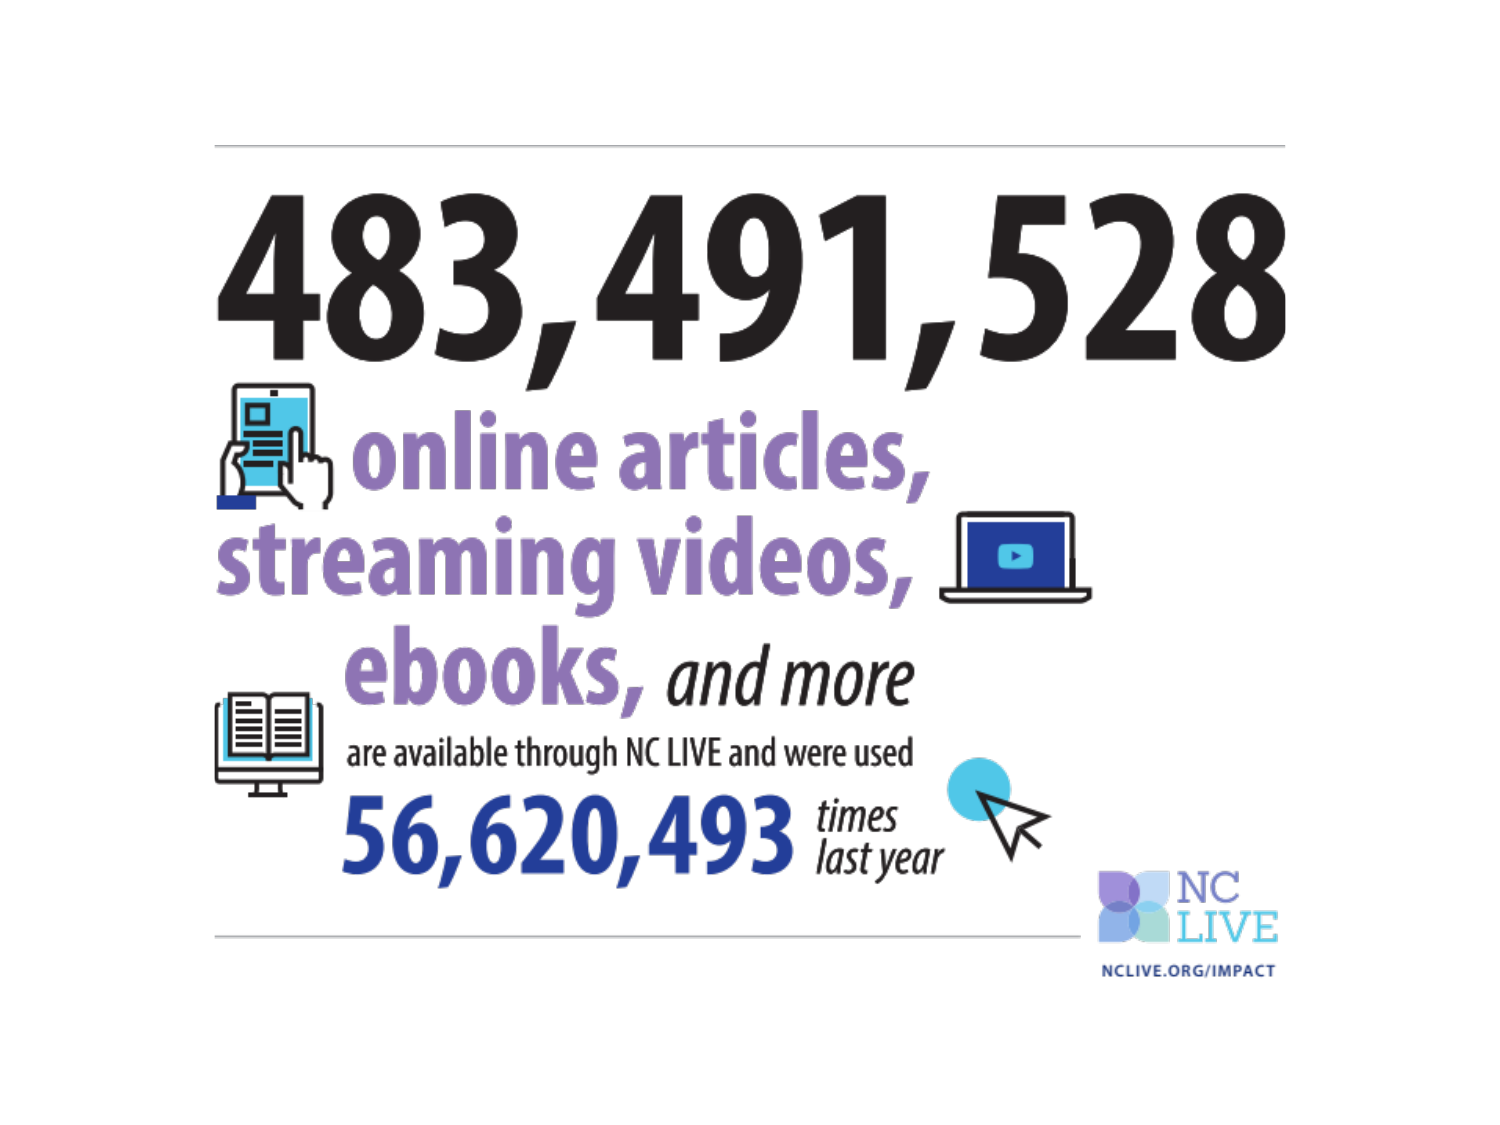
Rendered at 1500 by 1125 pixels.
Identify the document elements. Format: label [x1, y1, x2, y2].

picture [214, 145, 1286, 980]
